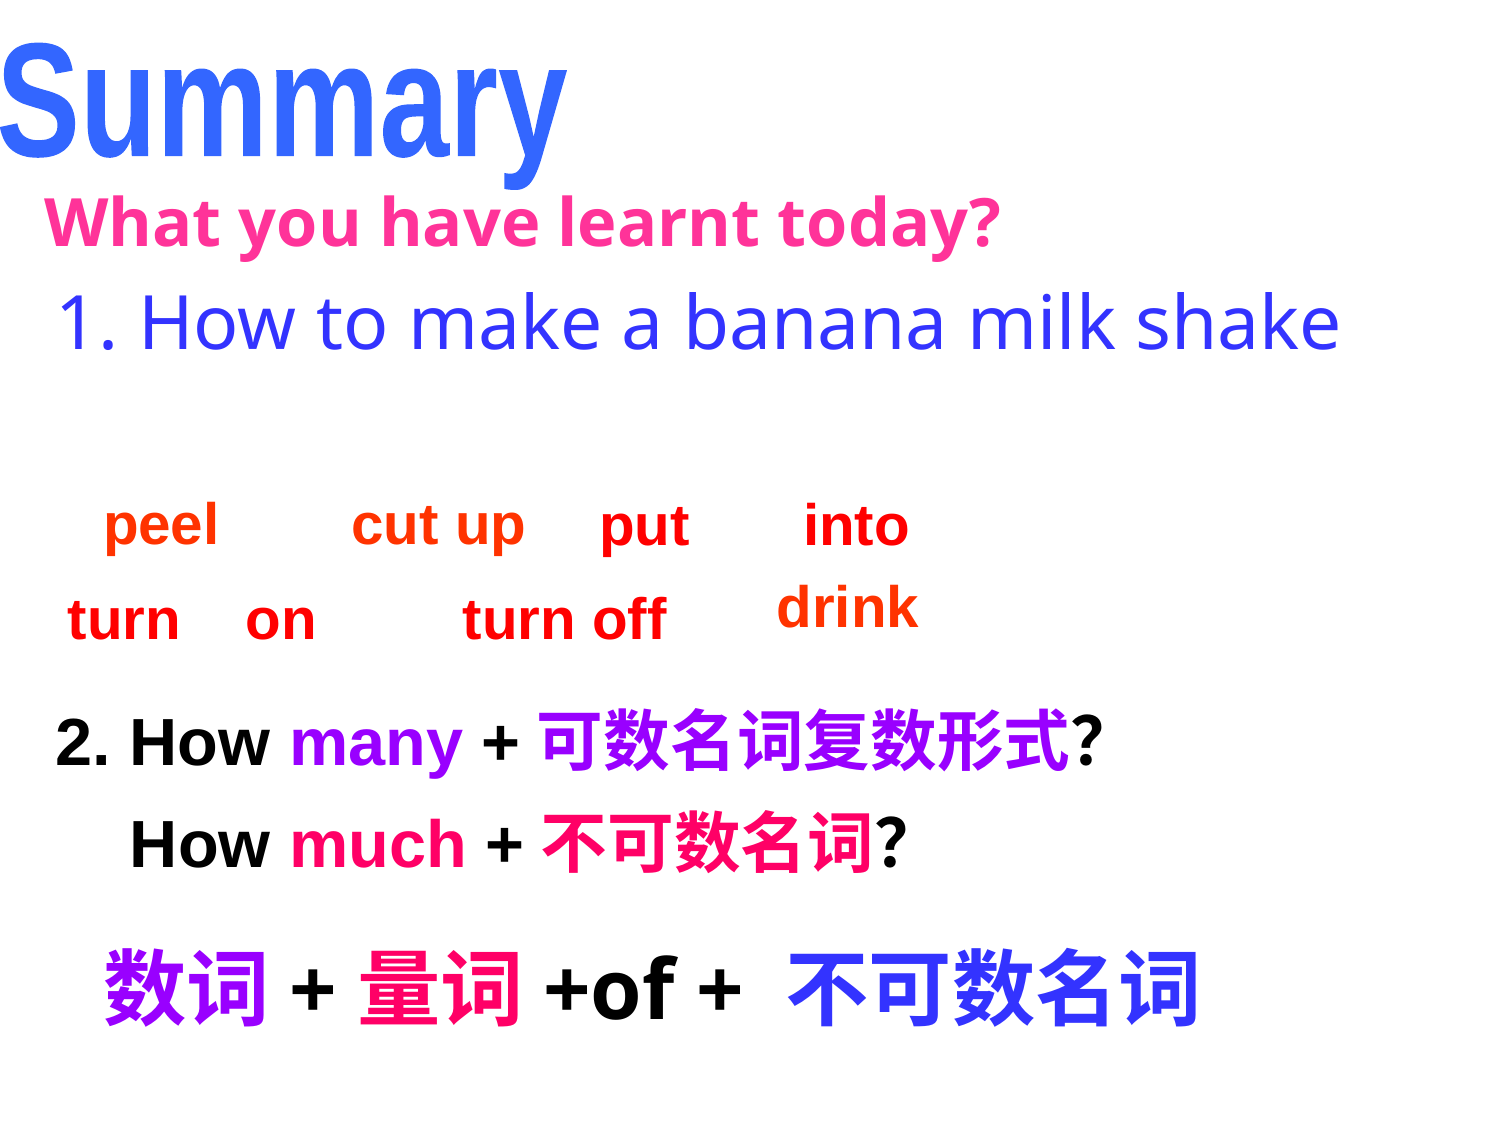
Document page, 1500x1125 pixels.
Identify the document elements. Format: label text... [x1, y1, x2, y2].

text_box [52, 479, 1117, 660]
text_box What you have learnt today? [29, 172, 1022, 267]
text_box 数词+量词+of + 不可数名词 [88, 928, 1317, 1044]
text_box 2. How many +可数名词复数形式？ How much +不可数名词？ [41, 704, 1364, 888]
text_box 1. How to make a banana milk shake [41, 267, 1500, 372]
